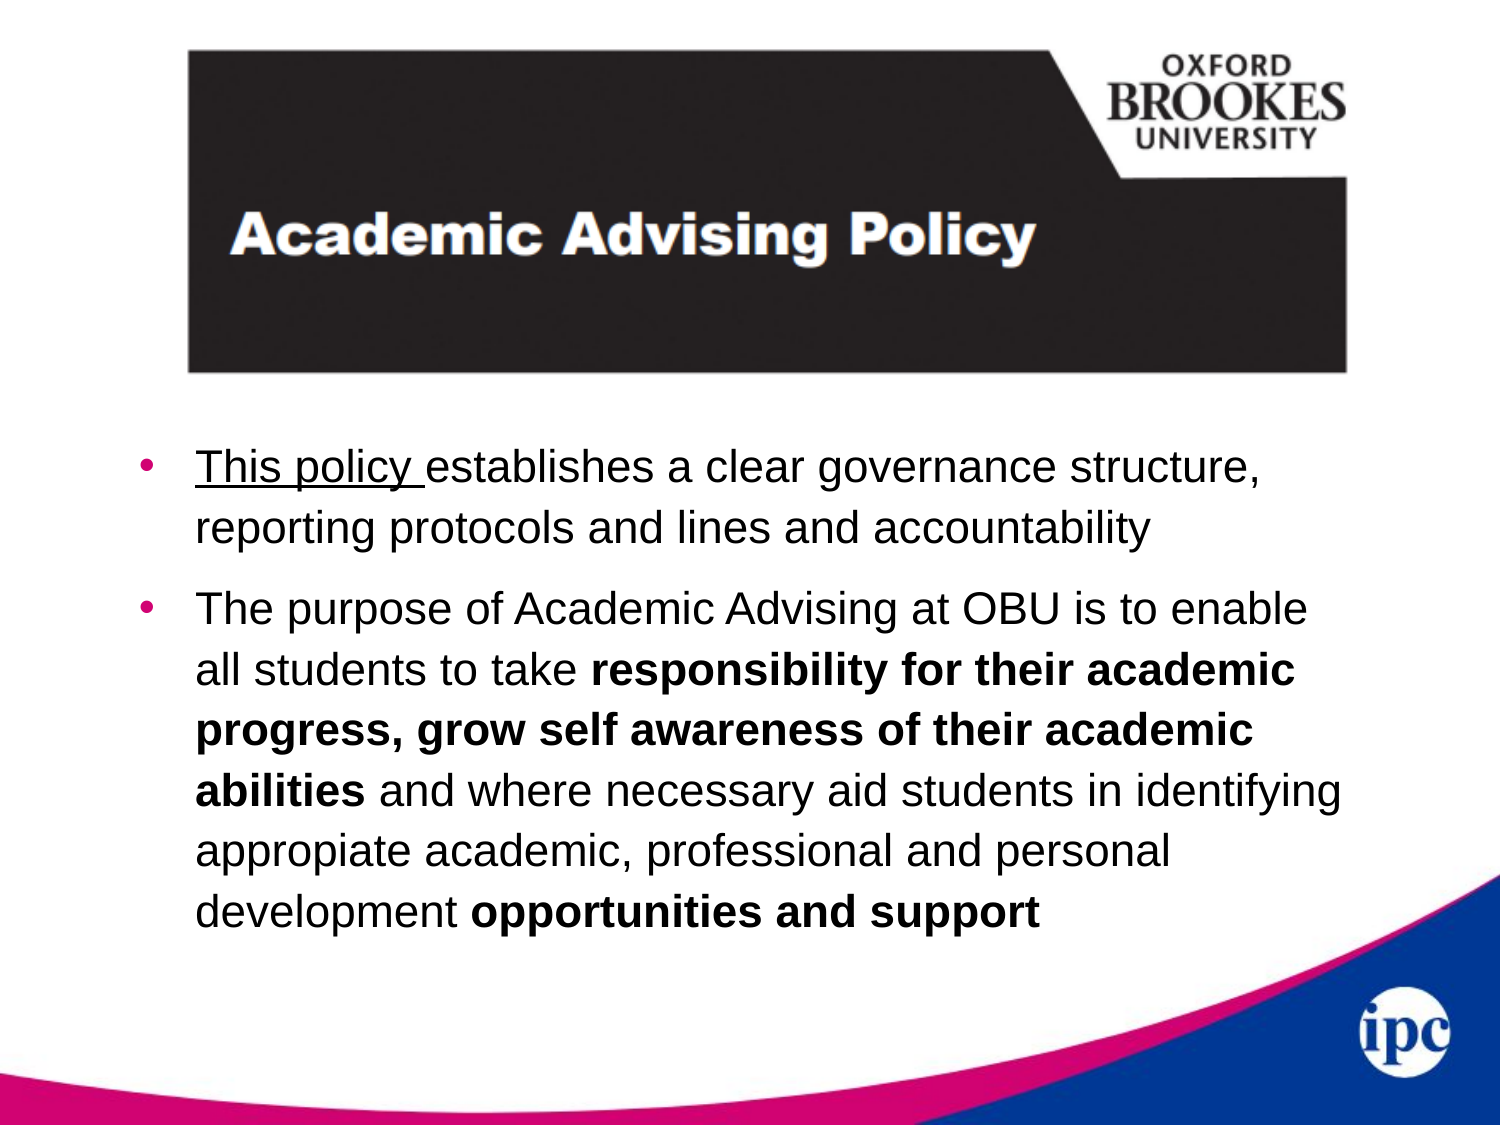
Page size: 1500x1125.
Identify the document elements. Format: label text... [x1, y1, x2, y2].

picture [0, 0, 1500, 1125]
list This policy establishes a clear governance structure, reporting protocols and lines and accountability The purpose of Academic Advising at OBU is to enable all students to take responsibility for their academic progress, grow self awareness of their academic abilities and where necessary aid students in identifying appropiate academic, professional and personal development opportunities and support [123, 424, 1374, 1047]
